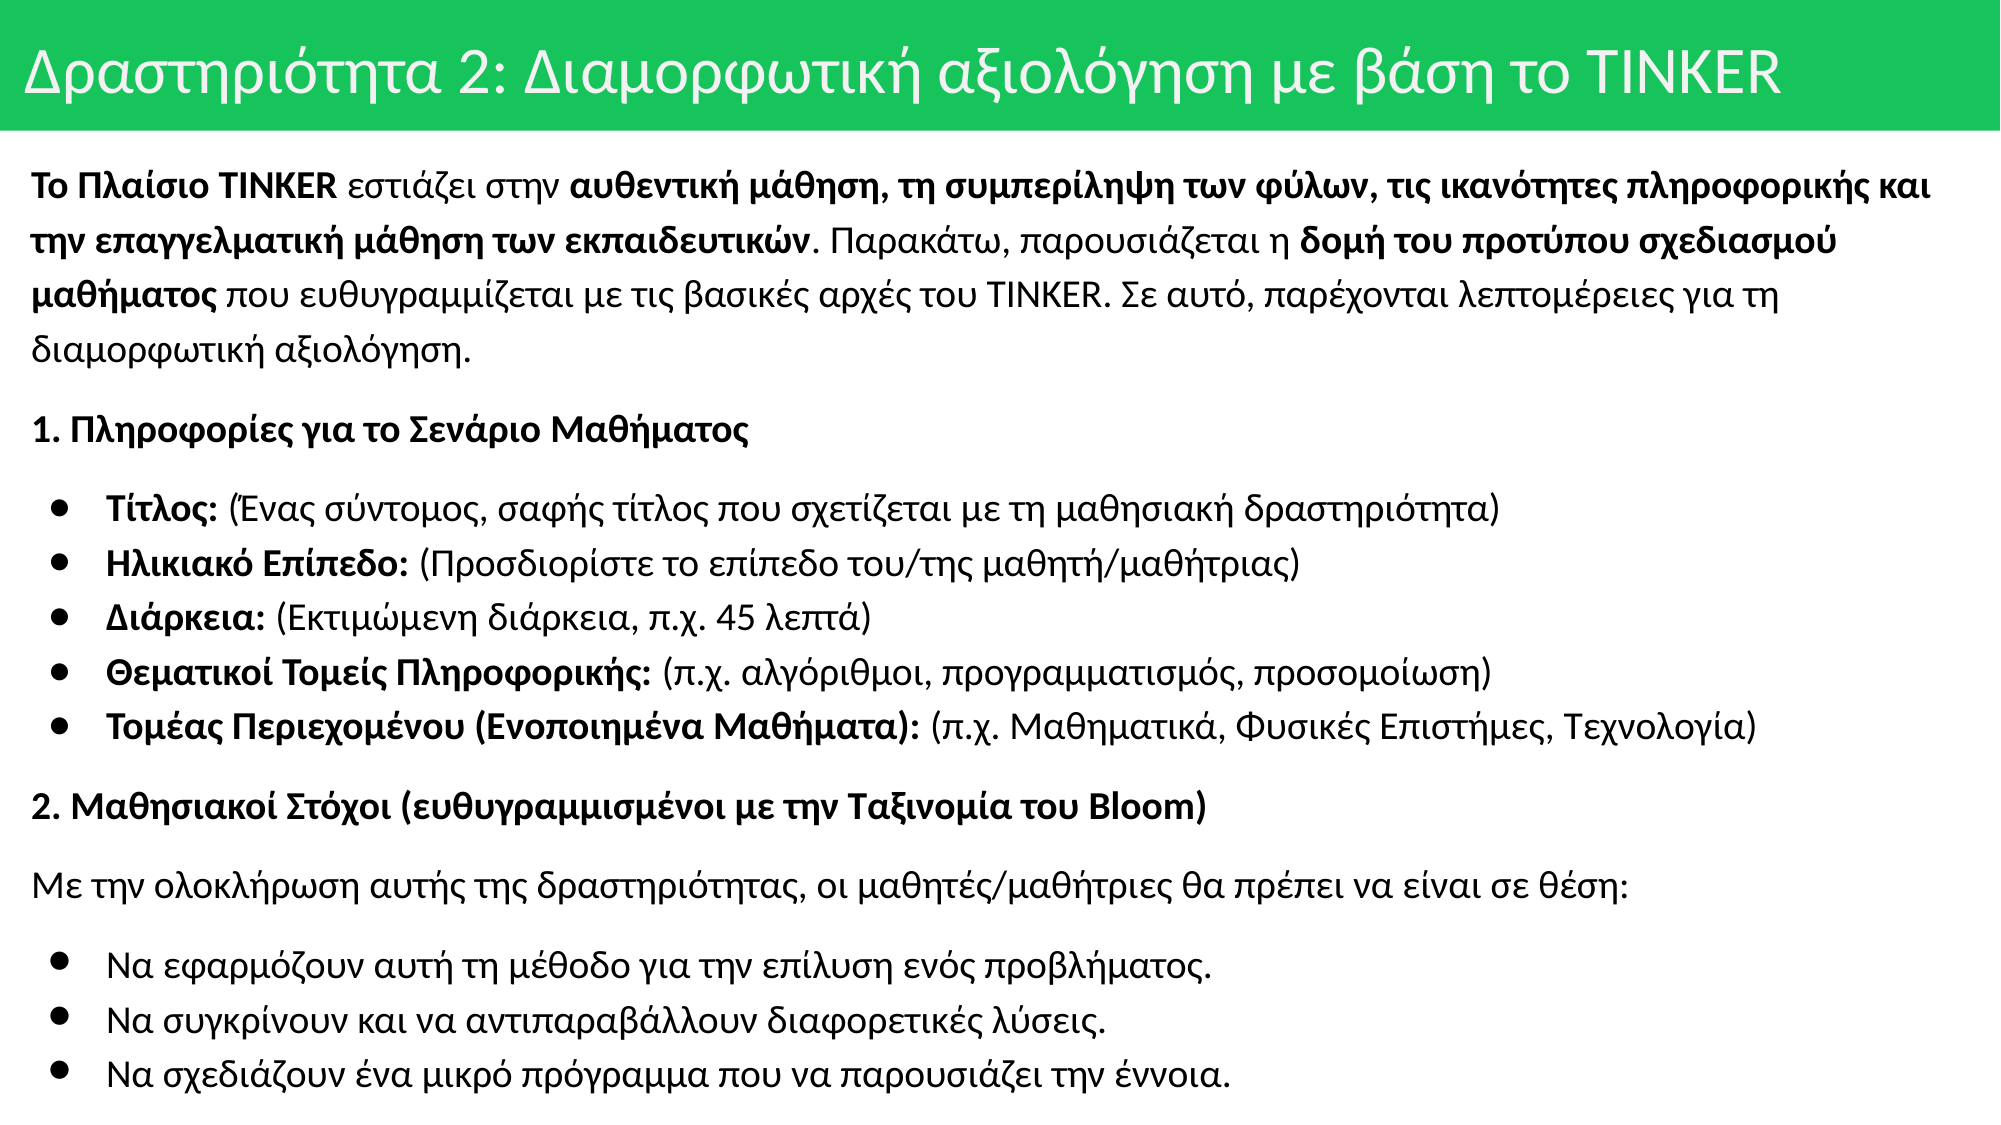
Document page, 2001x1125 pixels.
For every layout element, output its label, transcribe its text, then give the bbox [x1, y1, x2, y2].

list Το Πλαίσιο TINKER εστιάζει στην αυθεντική μάθηση, τη συμπερίληψη των φύλων, τις ικανότητες πληροφορικής και την επαγγελματική μάθηση των εκπαιδευτικών. Παρακάτω, παρουσιάζεται η δομή του προτύπου σχεδιασμού μαθήματος που ευθυγραμμίζεται με τις βασικές αρχές του TINKER. Σε αυτό, παρέχονται λεπτομέρειες για τη διαμορφωτική αξιολόγηση. 1. Πληροφορίες για το Σενάριο Μαθήματος Τίτλος: (Ένας σύντομος, σαφής τίτλος που σχετίζεται με τη μαθησιακή δραστηριότητα) Ηλικιακό Επίπεδο: (Προσδιορίστε το επίπεδο του/της μαθητή/μαθήτριας) Διάρκεια: (Εκτιμώμενη διάρκεια, π.χ. 45 λεπτά) Θεματικοί Τομείς Πληροφορικής: (π.χ. αλγόριθμοι, προγραμματισμός, προσομοίωση) Τομέας Περιεχομένου (Ενοποιημένα Μαθήματα): (π.χ. Μαθηματικά, Φυσικές Επιστήμες, Τεχνολογία) 2. Μαθησιακοί Στόχοι (ευθυγραμμισμένοι με την Ταξινομία του Bloom) Με την ολοκλήρωση αυτής της δραστηριότητας, οι μαθητές/μαθήτριες θα πρέπει να είναι σε θέση: Να εφαρμόζουν αυτή τη μέθοδο για την επίλυση ενός προβλήματος. Να συγκρίνουν και να αντιπαραβάλλουν διαφορετικές λύσεις. Να σχεδιάζουν ένα μικρό πρόγραμμα που να παρουσιάζει την έννοια. [16, 144, 1976, 1108]
title Δραστηριότητα 2: Διαμορφωτική αξιολόγηση με βάση το TINKER [16, 13, 1976, 131]
